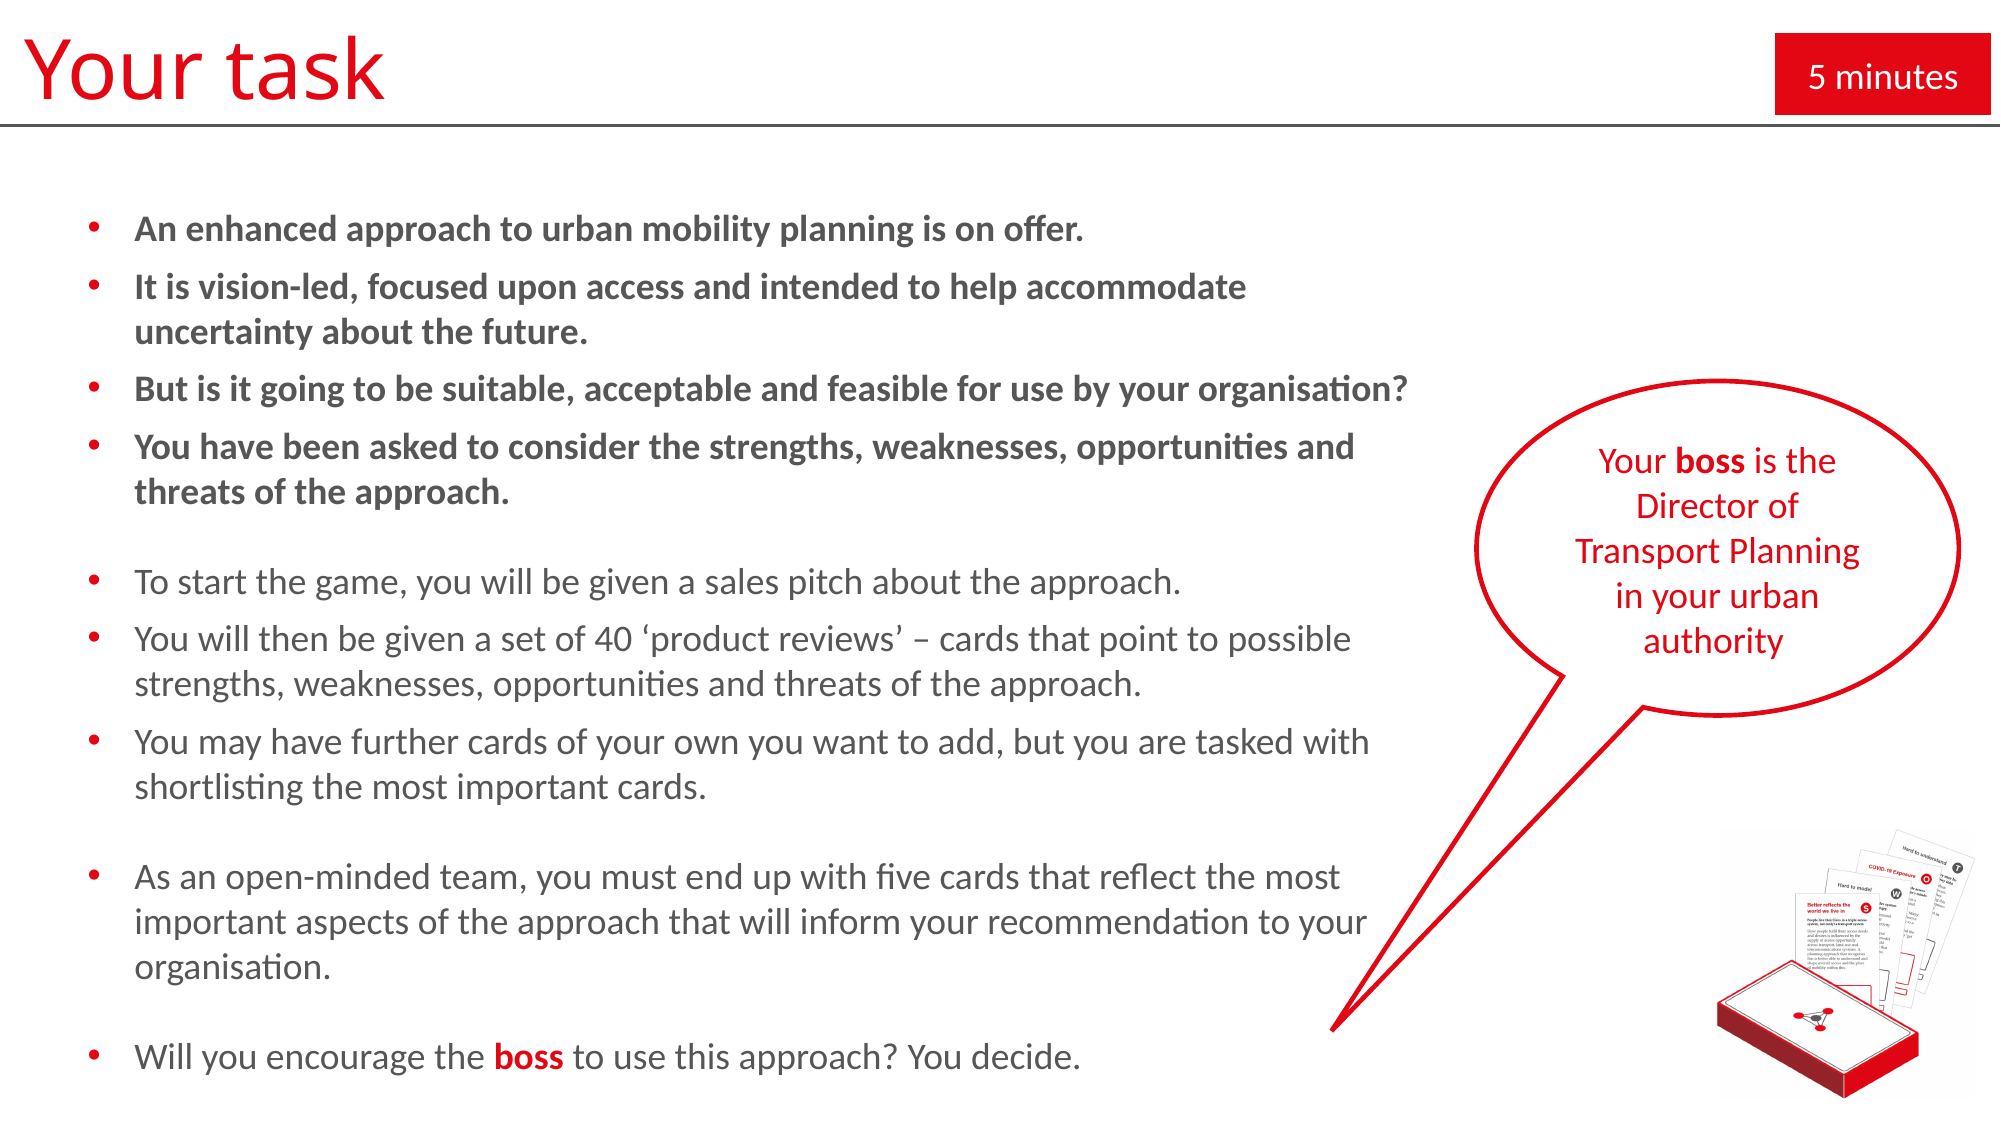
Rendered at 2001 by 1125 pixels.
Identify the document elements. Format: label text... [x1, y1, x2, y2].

text_box 5 minutes [1775, 33, 1991, 115]
text_box Your boss is the Director of Transport Planning in your urban authority [1330, 379, 1960, 1032]
text_box An enhanced approach to urban mobility planning is on offer. It is vision-led, focused upon access and intended to help accommodate uncertainty about the future. But is it going to be suitable, acceptable and feasible for use by your organisation? You have been asked to consider the strengths, weaknesses, opportunities and threats of the approach. To start the game, you will be given a sales pitch about the approach. You will then be given a set of 40 ‘product reviews’ – cards that point to possible strengths, weaknesses, opportunities and threats of the approach. You may have further cards of your own you want to add, but you are tasked with shortlisting the most important cards. As an open-minded team, you must end up with five cards that reflect the most important aspects of the approach that will inform your recommendation to your organisation. Will you encourage the boss to use this approach? You decide. [72, 196, 1450, 1085]
text_box Your task [9, 20, 1991, 208]
picture [1716, 829, 1975, 1099]
